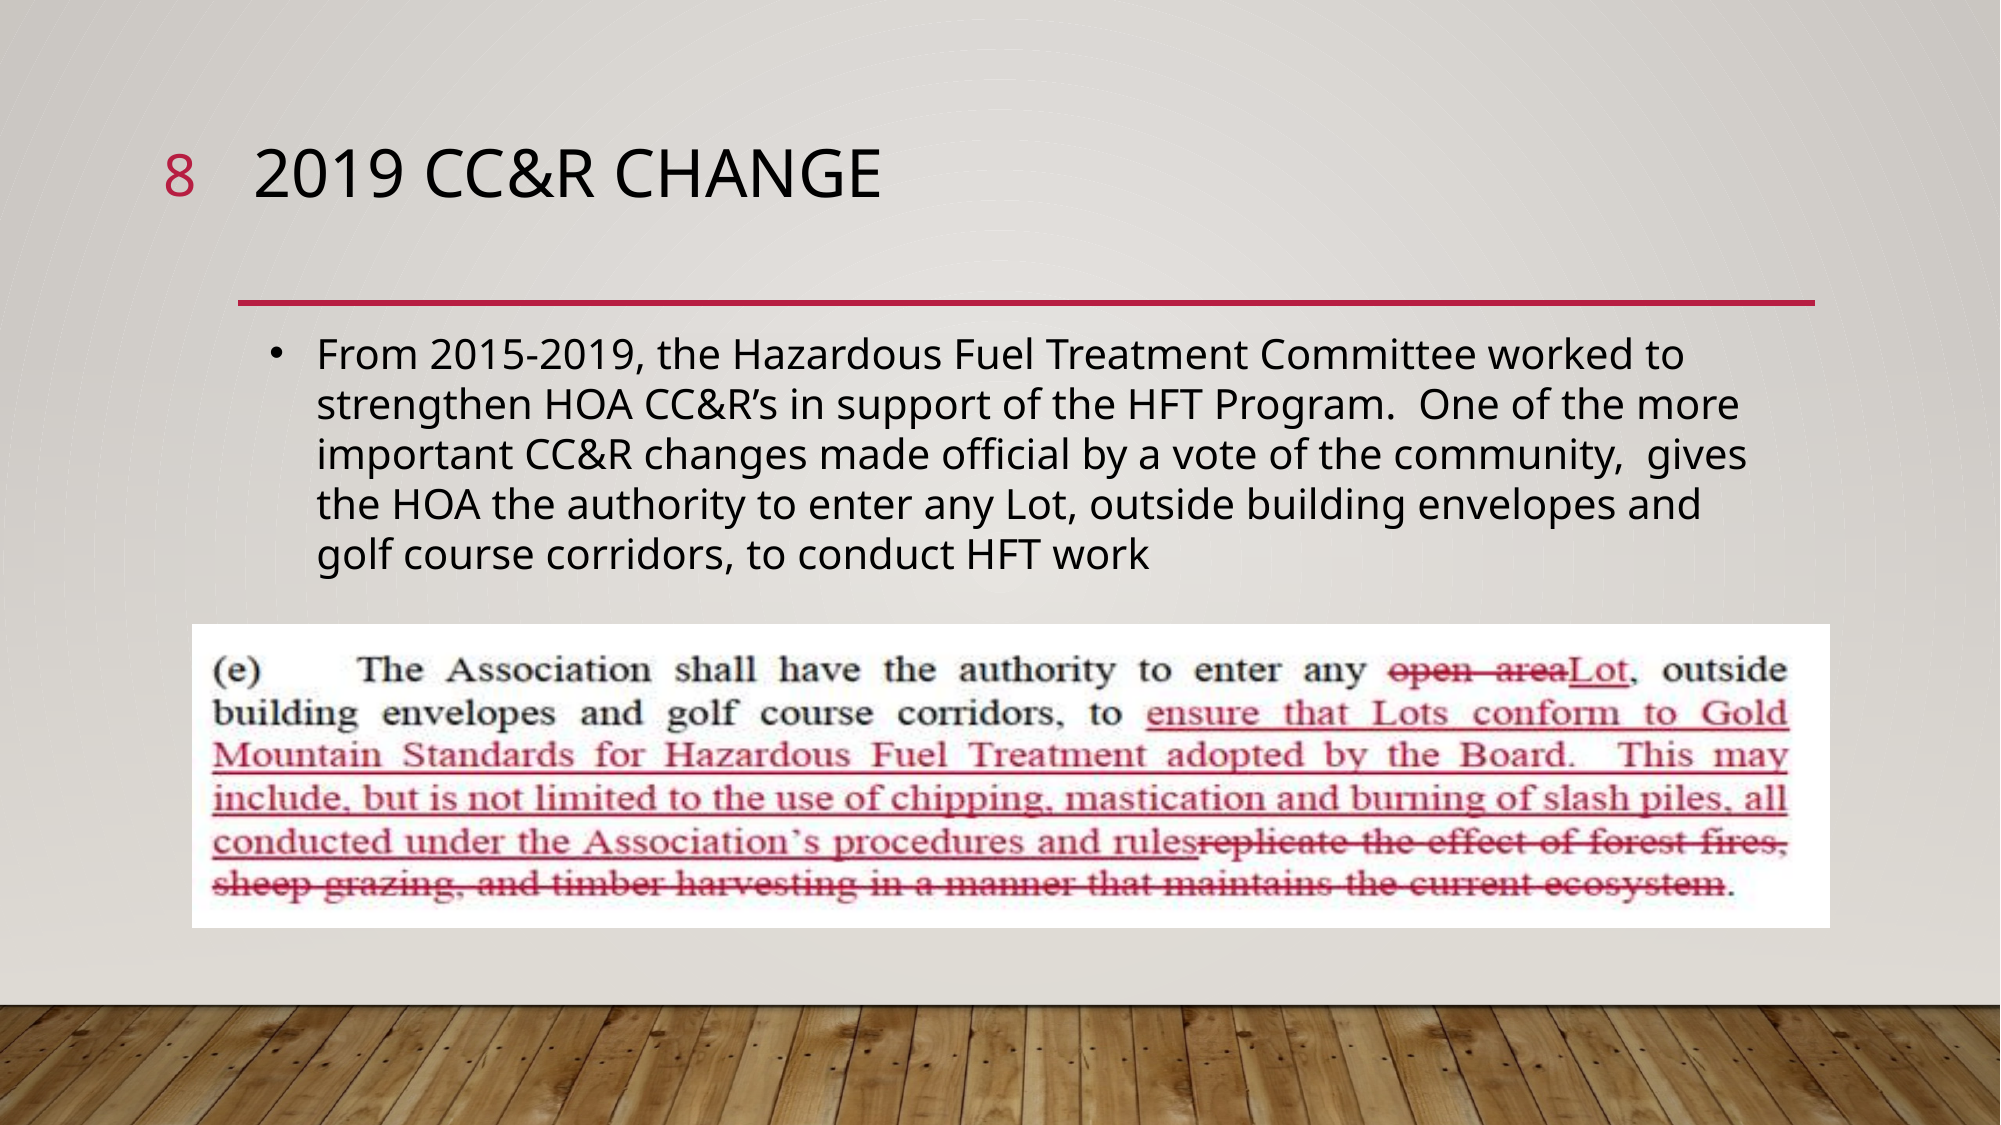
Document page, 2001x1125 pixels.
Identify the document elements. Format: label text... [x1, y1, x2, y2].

picture [0, 1005, 2000, 1125]
title 2019 CC&R CHANGE [238, 131, 1814, 305]
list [192, 624, 1830, 928]
text_box From 2015-2019, the Hazardous Fuel Treatment Committee worked to strengthen HOA CC&R’s in support of the HFT Program. One of the more important CC&R changes made official by a vote of the community, gives the HOA the authority to enter any Lot, outside building envelopes and golf course corridors, to conduct HFT work [254, 320, 1790, 585]
slide_number 8 [78, 131, 212, 214]
